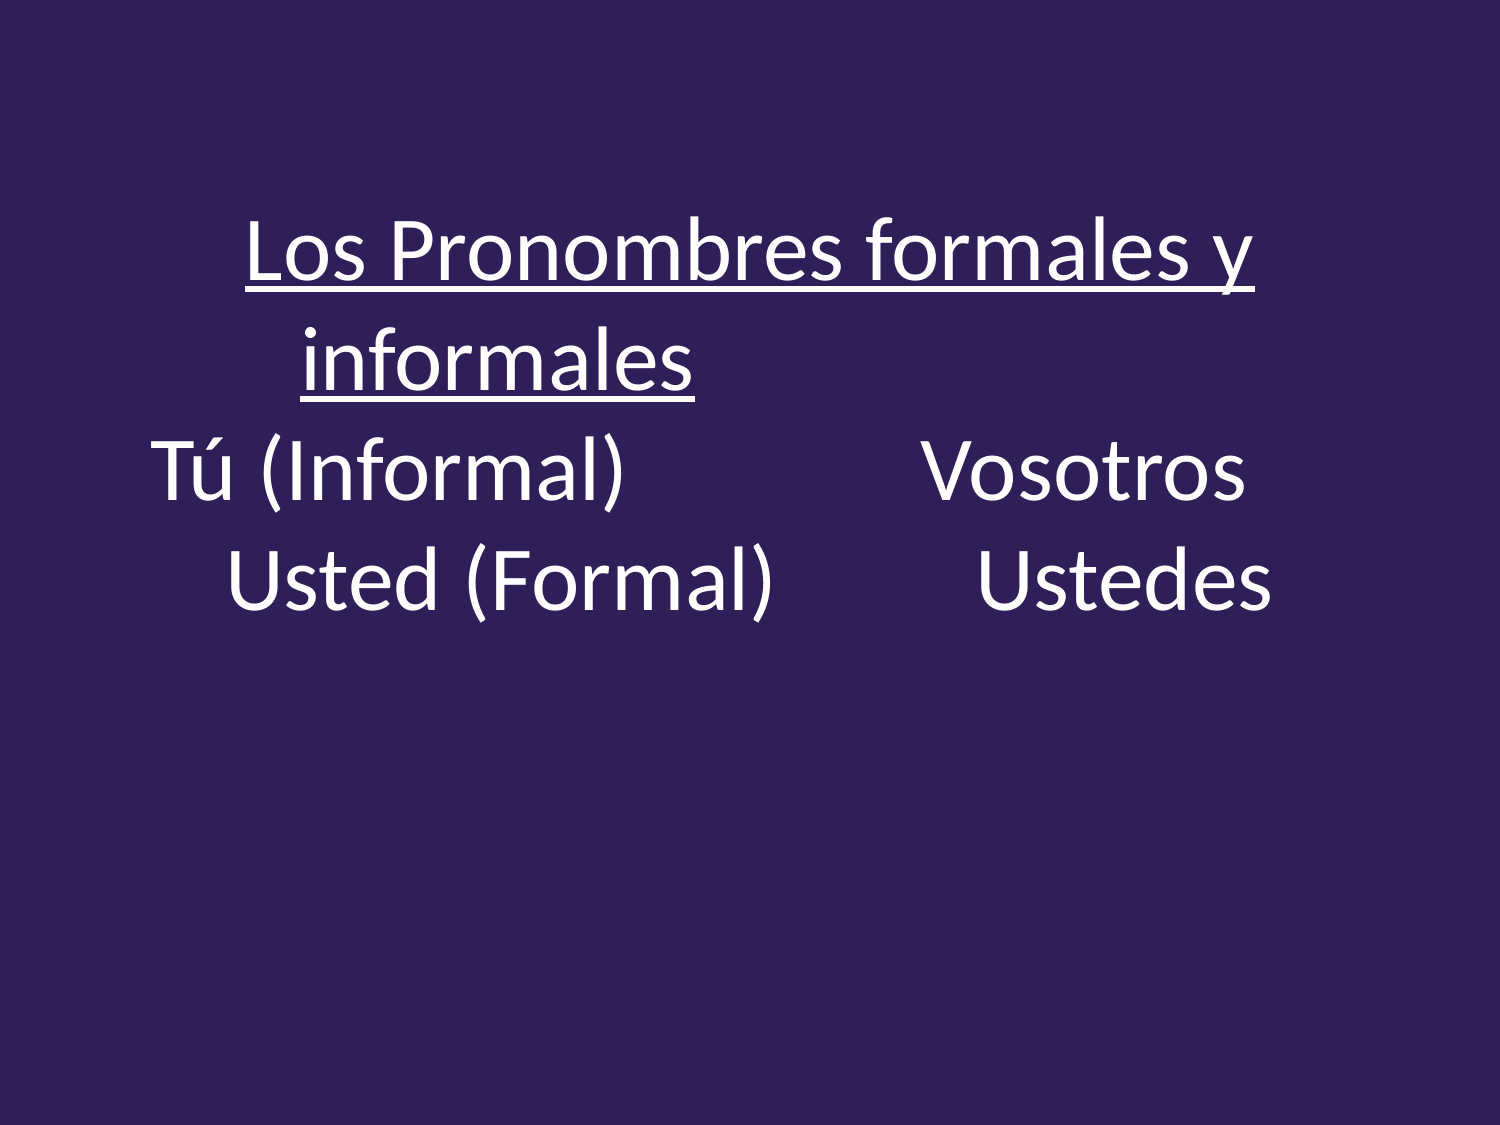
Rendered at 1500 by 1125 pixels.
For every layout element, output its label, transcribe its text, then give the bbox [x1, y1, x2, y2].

title Los Pronombres formales y informales Tú (Informal) Vosotros Usted (Formal) Ustedes [75, 45, 1425, 883]
